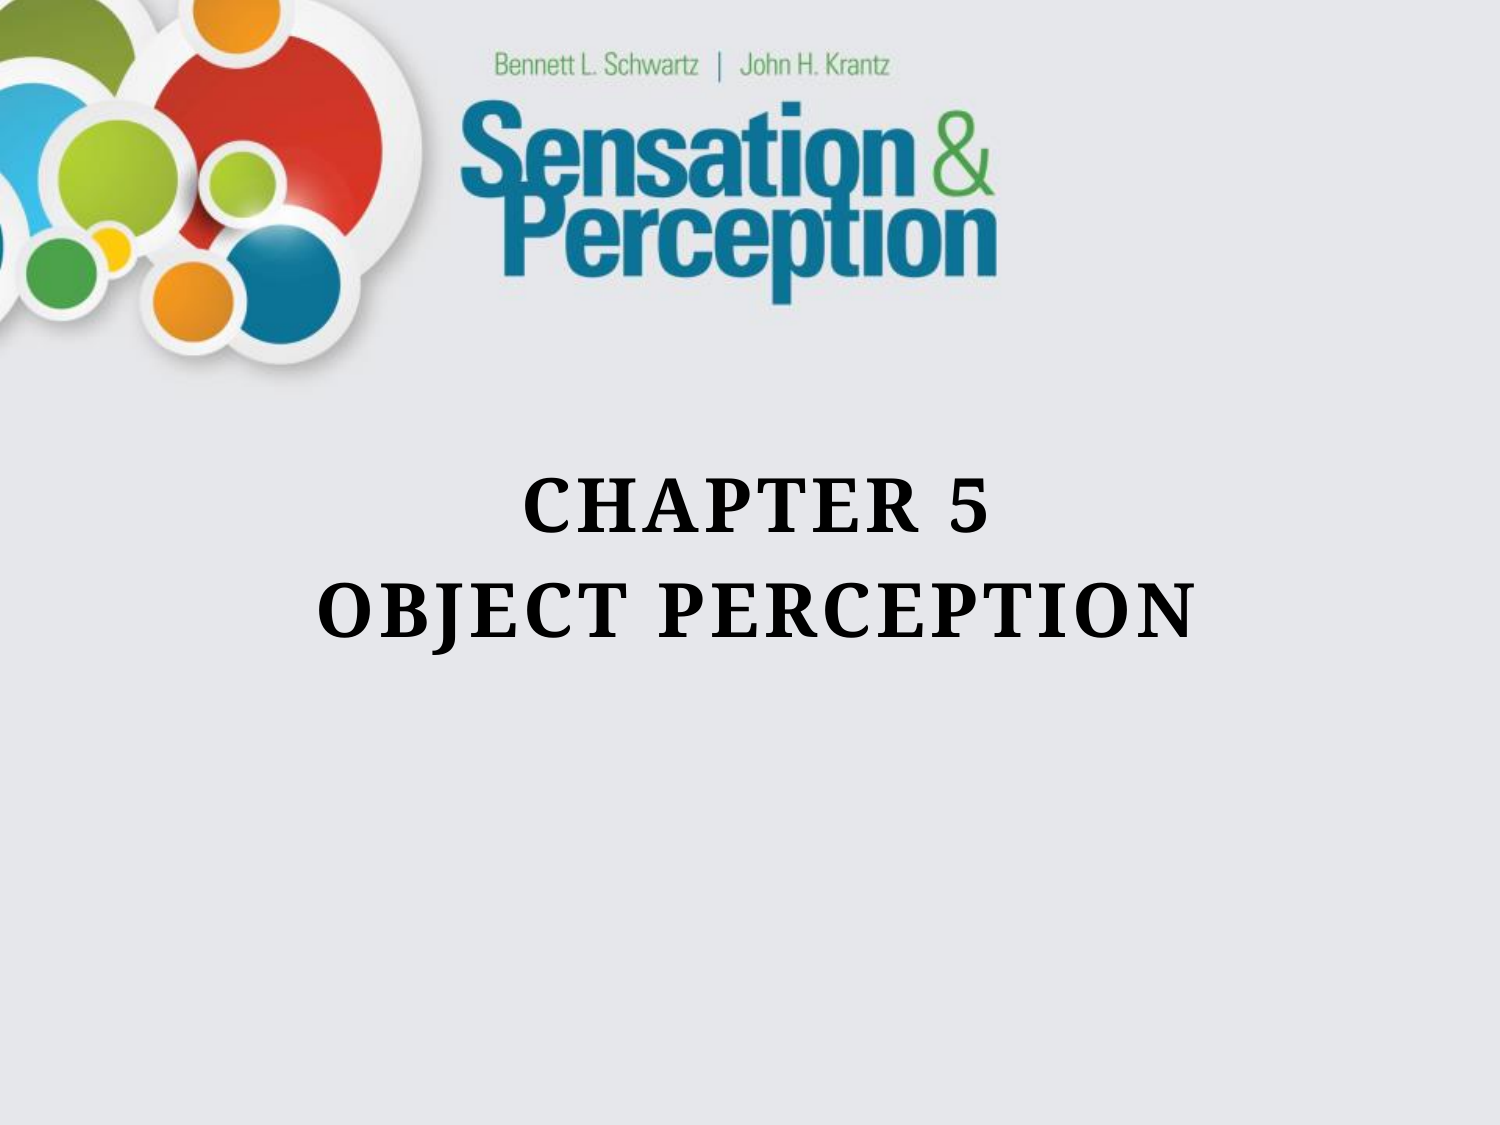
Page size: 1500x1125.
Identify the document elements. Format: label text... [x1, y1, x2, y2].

list Chapter 5 OBJECT PERCEPTION [224, 450, 1288, 725]
picture [0, 0, 1500, 1125]
